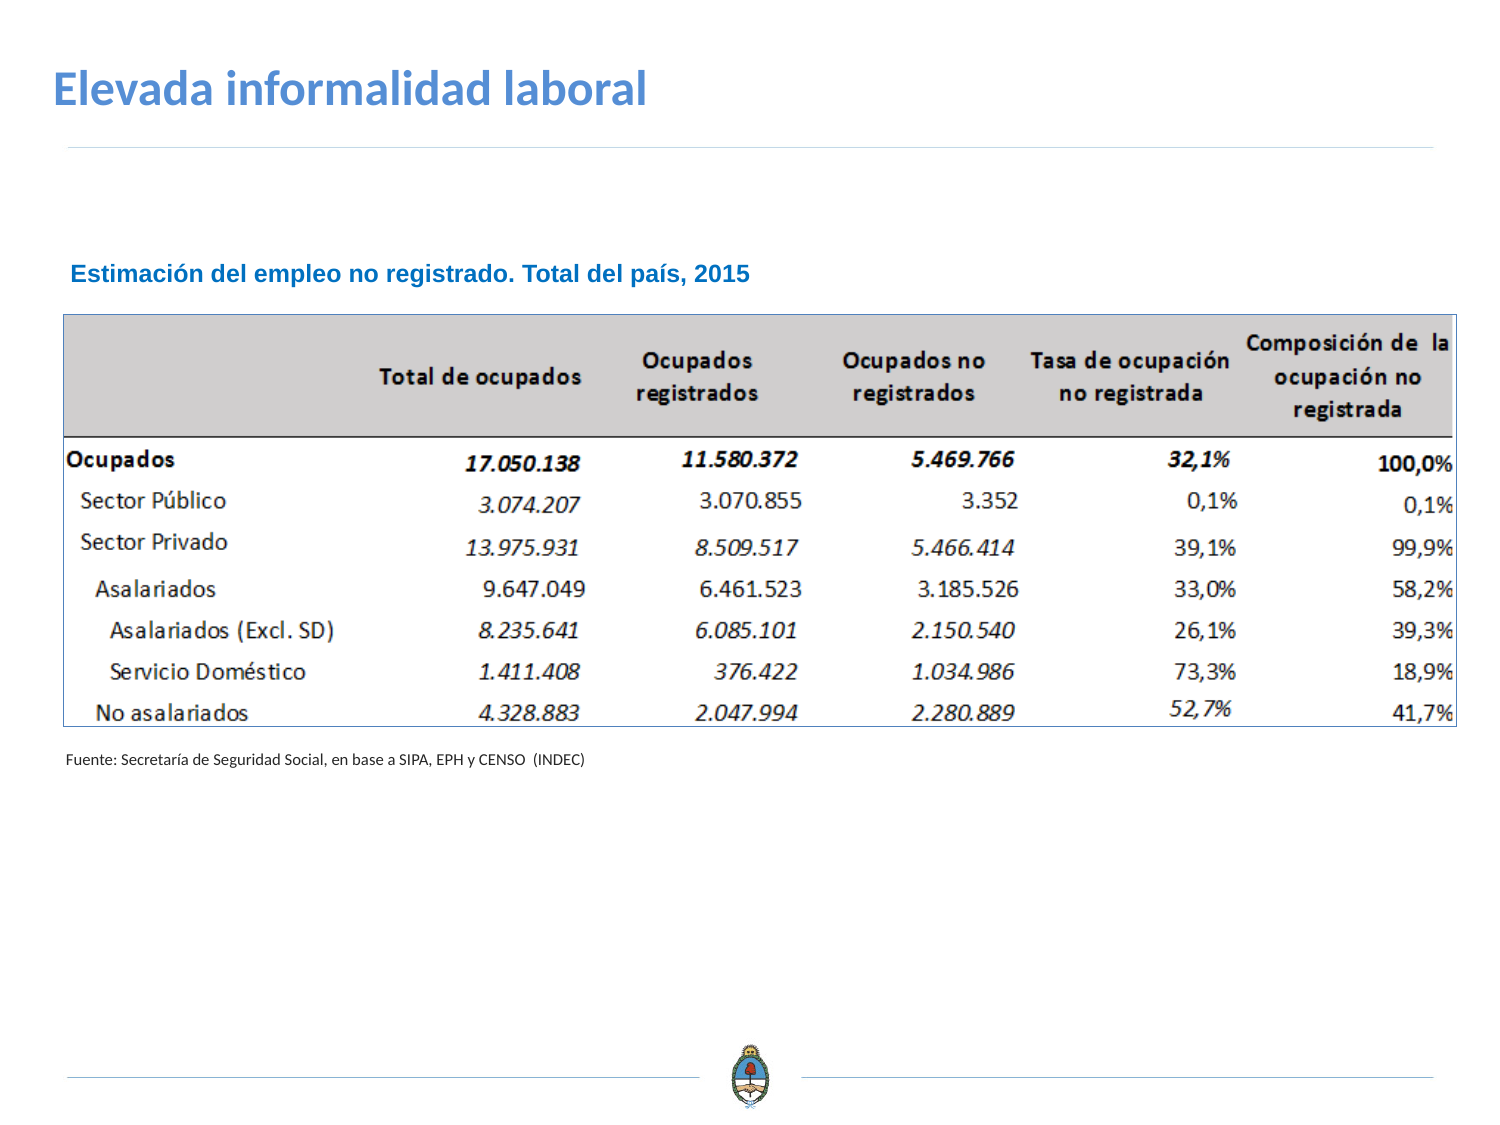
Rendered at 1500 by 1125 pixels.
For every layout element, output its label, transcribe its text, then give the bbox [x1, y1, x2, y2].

text_box Estimación del empleo no registrado. Total del país, 2015 [55, 249, 1469, 295]
picture [0, 0, 1500, 1125]
text_box Fuente: Secretaría de Seguridad Social, en base a SIPA, EPH y CENSO (INDEC) [51, 741, 1015, 822]
text_box Elevada informalidad laboral [38, 48, 1499, 123]
